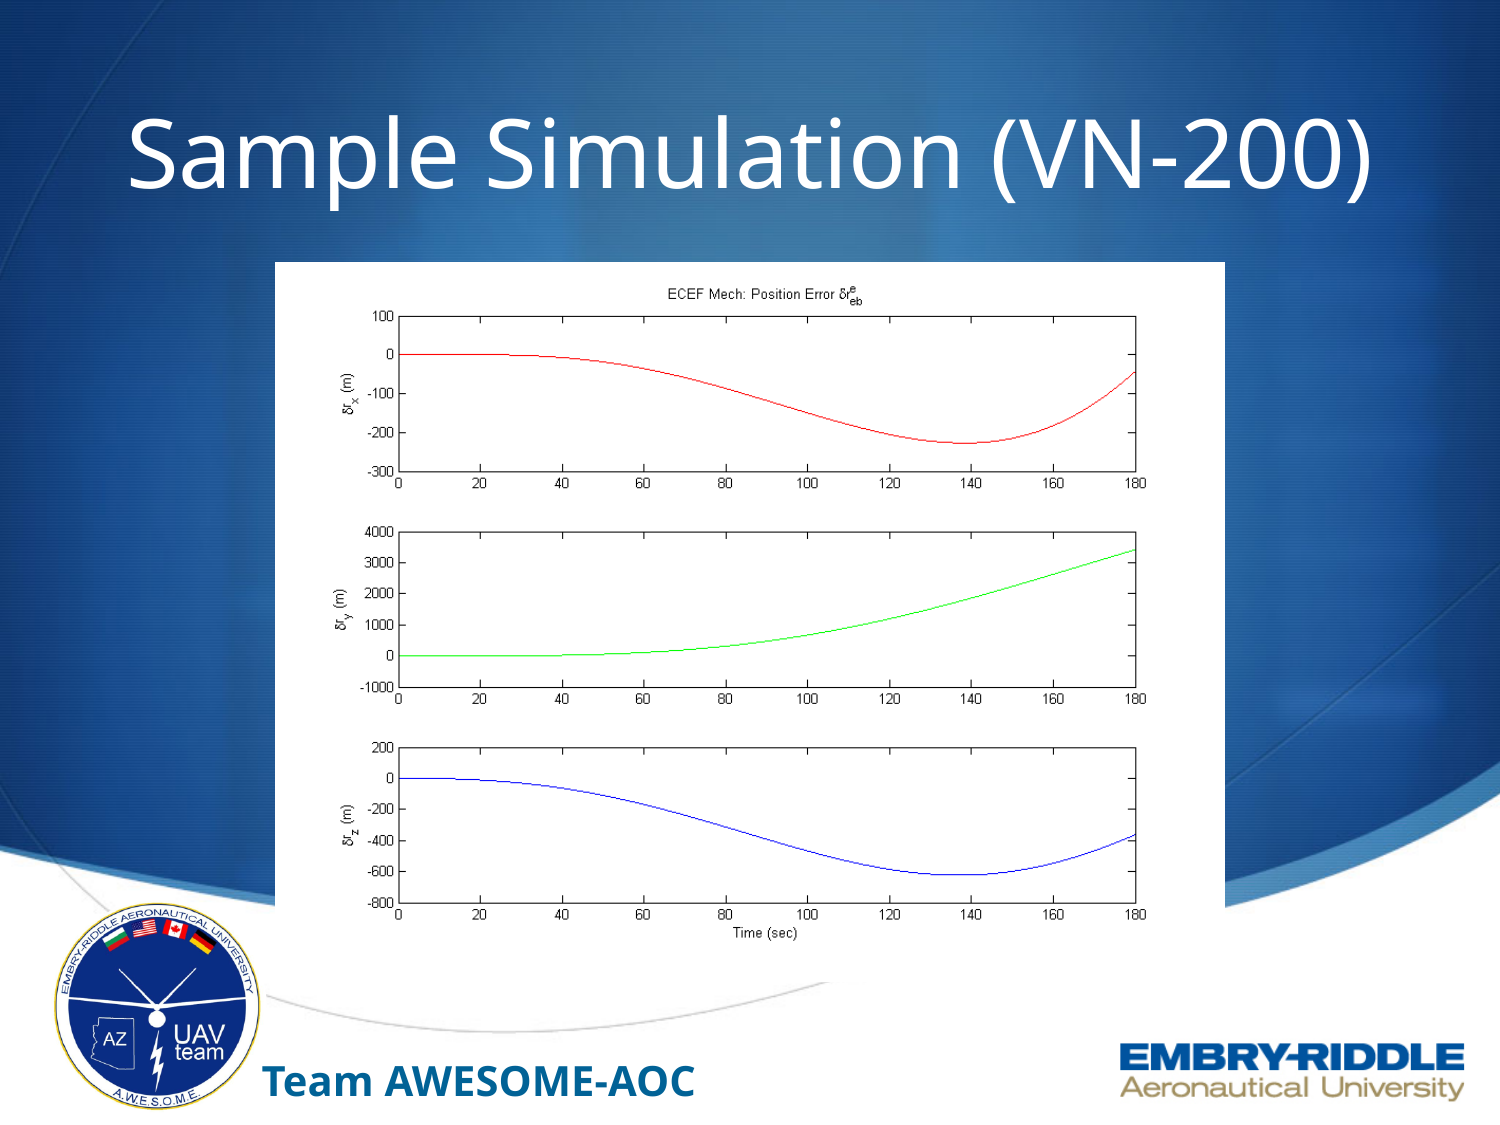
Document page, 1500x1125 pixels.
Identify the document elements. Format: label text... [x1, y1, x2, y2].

title Sample Simulation (VN-200) [75, 56, 1425, 245]
picture [0, 0, 1500, 1125]
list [274, 261, 1226, 982]
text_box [49, 899, 721, 1113]
